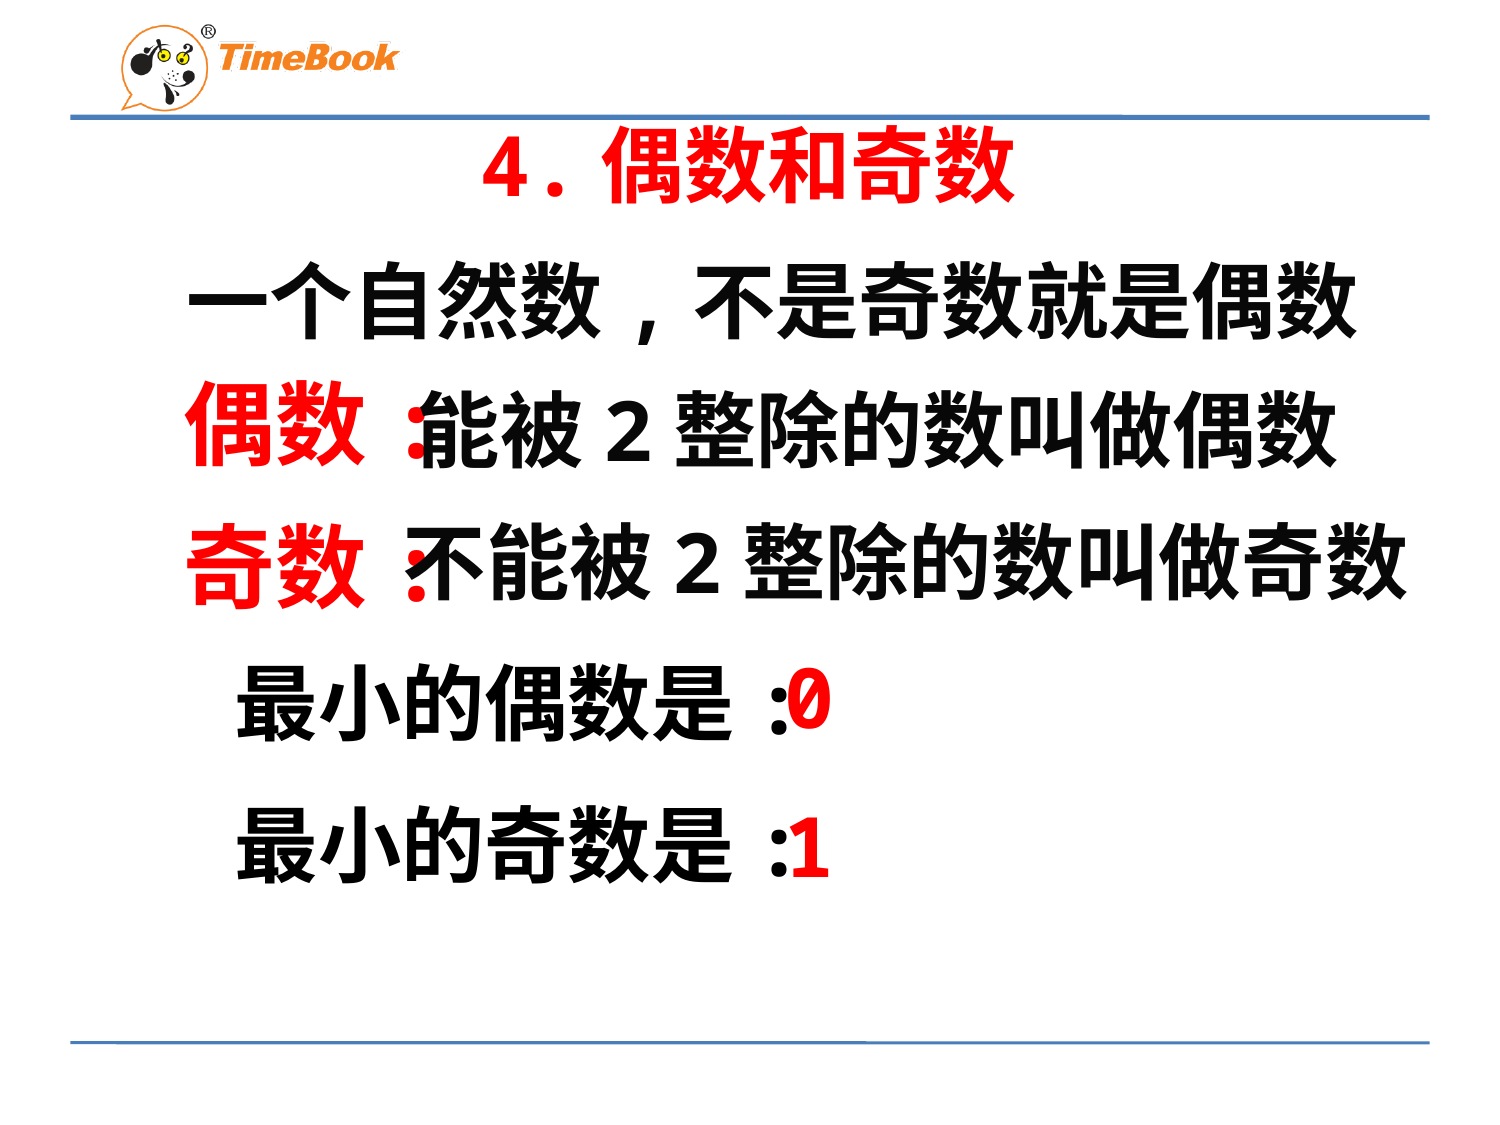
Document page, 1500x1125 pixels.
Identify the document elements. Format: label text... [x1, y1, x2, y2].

text_box 最小的偶数是: [220, 643, 820, 759]
text_box 0 [769, 637, 850, 753]
text_box 最小的奇数是: [220, 785, 820, 901]
text_box 偶数: [168, 359, 459, 485]
text_box 能被2整除的数叫做偶数 [402, 370, 1354, 486]
text_box 4.偶数和奇数 [466, 105, 1032, 221]
text_box 1 [769, 787, 838, 902]
text_box 不能被2整除的数叫做奇数 [388, 502, 1424, 618]
picture [118, 22, 408, 113]
text_box 奇数: [168, 502, 459, 628]
text_box 一个自然数,不是奇数就是偶数 [171, 241, 1374, 357]
